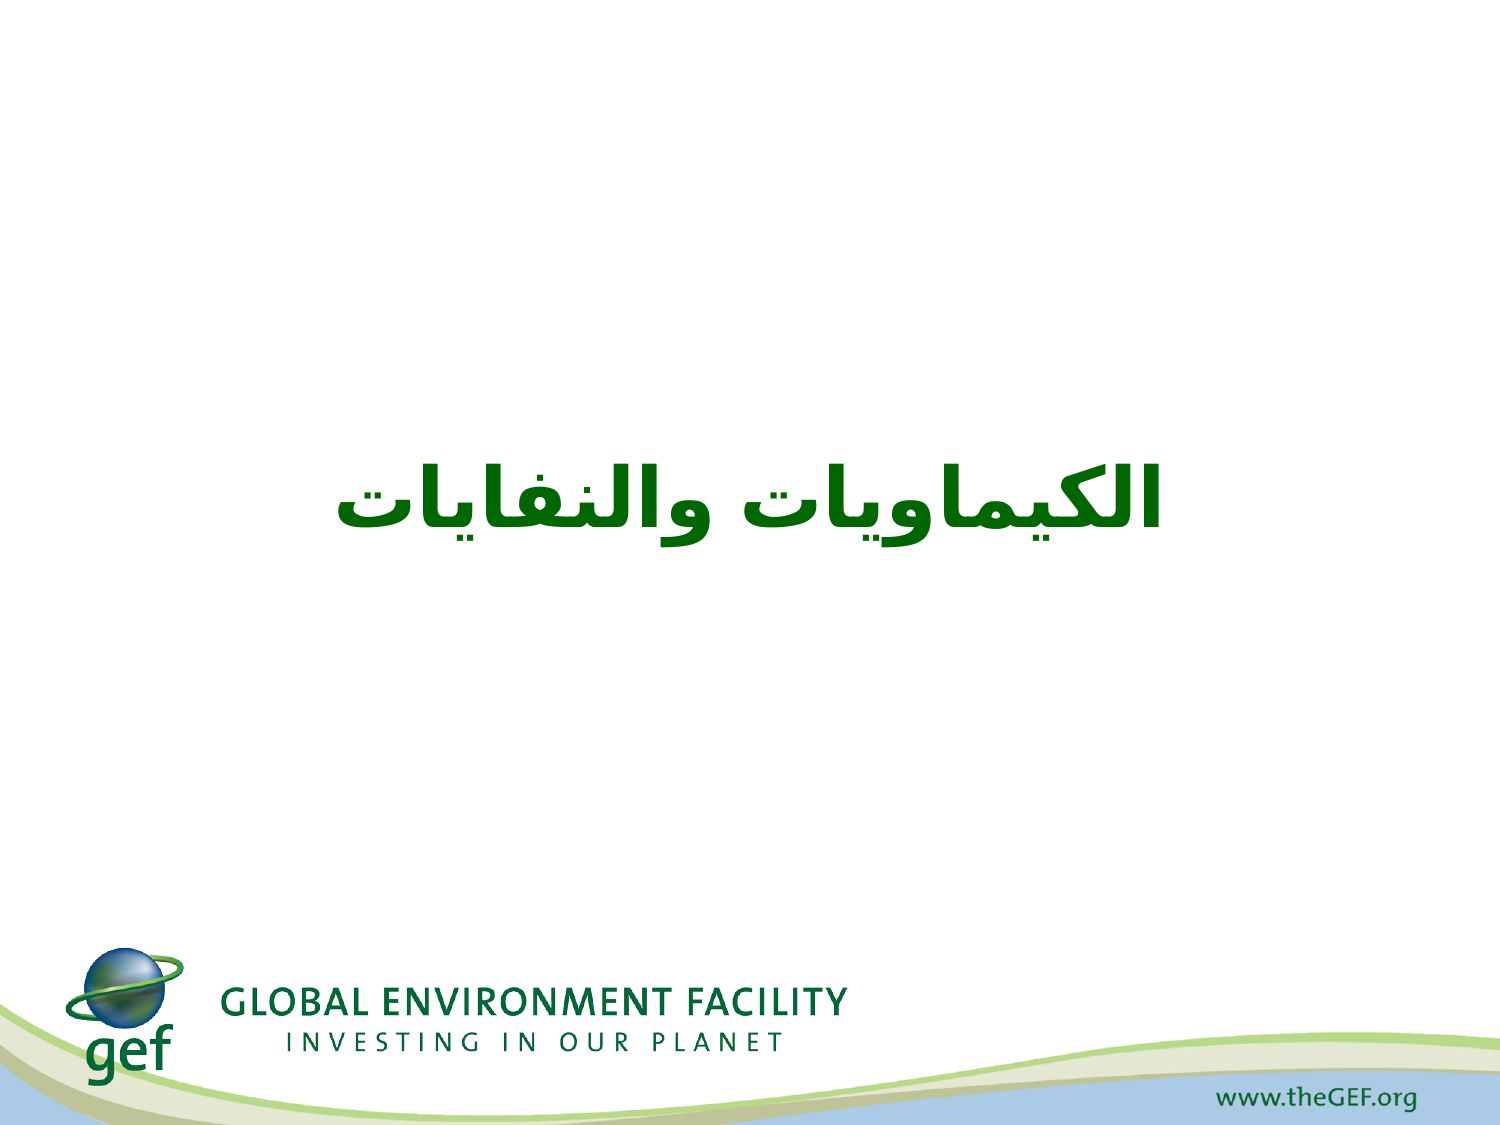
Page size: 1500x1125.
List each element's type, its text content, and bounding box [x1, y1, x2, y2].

title الكيماويات والنفايات [0, 424, 1500, 563]
picture [0, 920, 1500, 1125]
